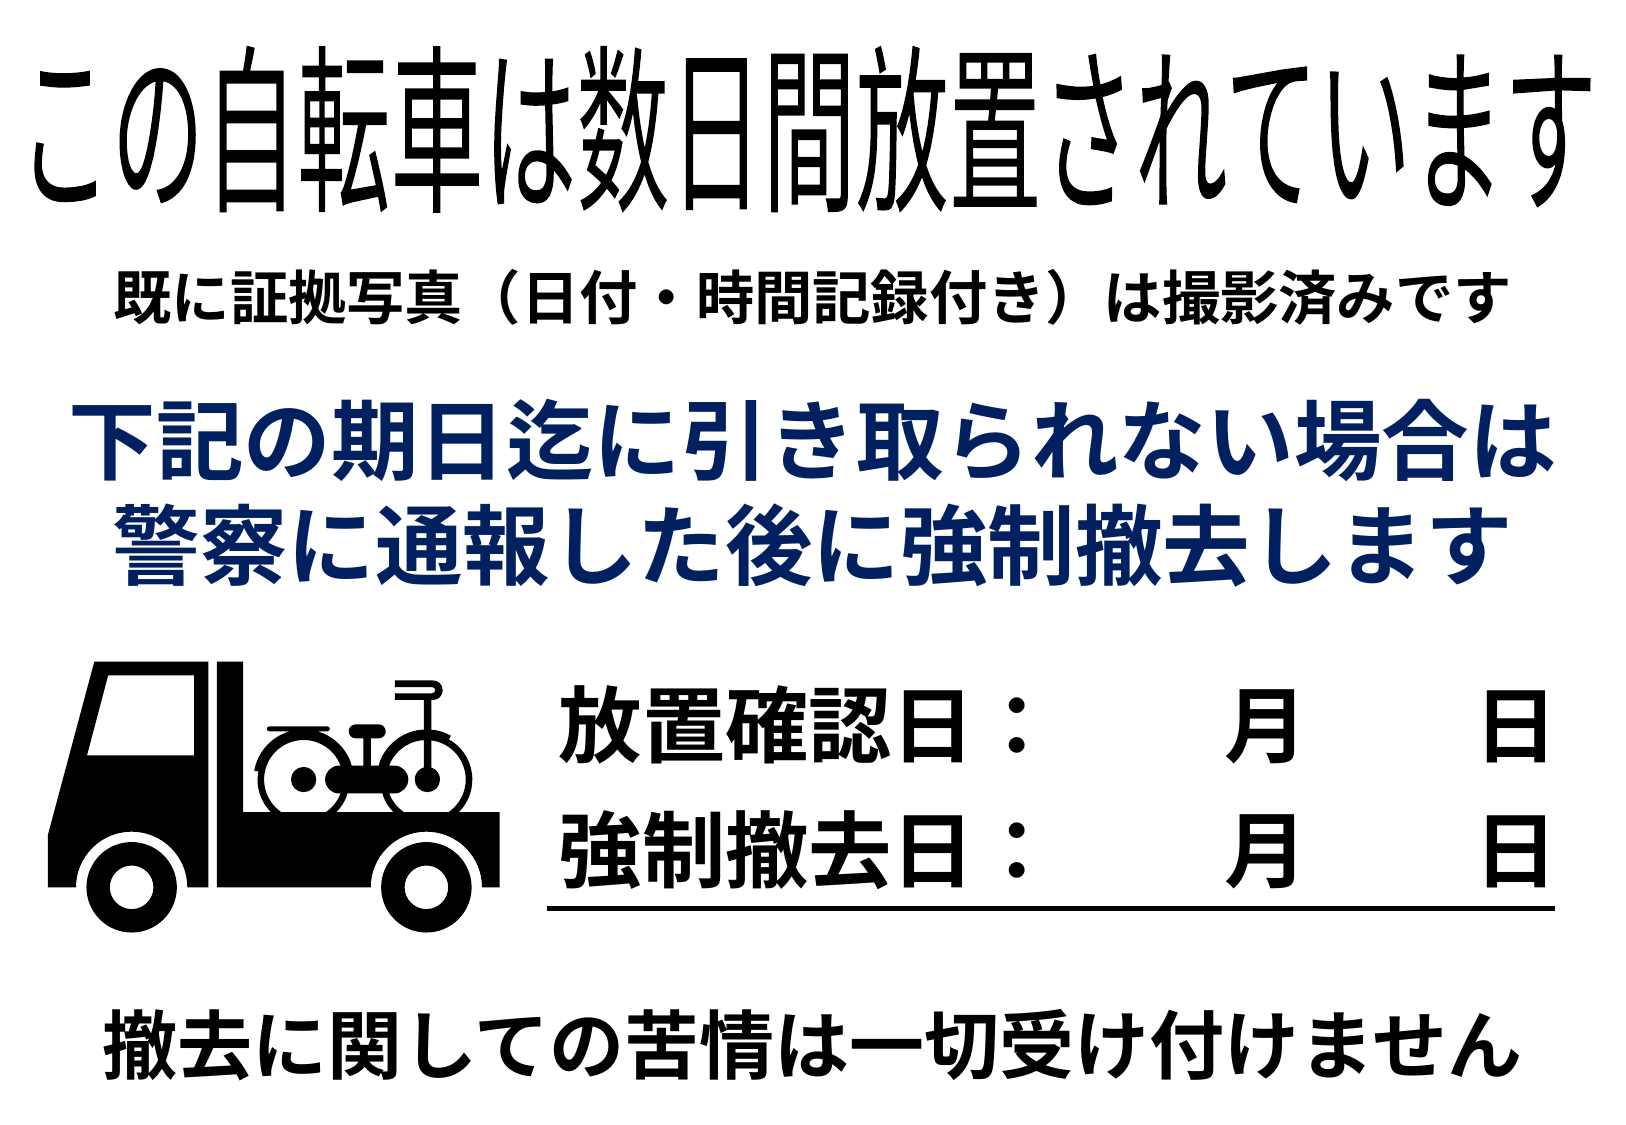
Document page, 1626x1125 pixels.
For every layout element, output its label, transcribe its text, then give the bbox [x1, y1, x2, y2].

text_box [47, 661, 500, 933]
text_box 既に証拠写真（日付・時間記録付き）は撮影済みです [47, 253, 1578, 339]
text_box 撤去に関しての苦情は一切受け付けません [47, 990, 1578, 1096]
text_box 下記の期日迄に引き取られない場合は 警察に通報した後に強制撤去します [34, 378, 1591, 604]
text_box 放置確認日： 月 日 強制撤去日： 月 日 [504, 665, 1618, 906]
